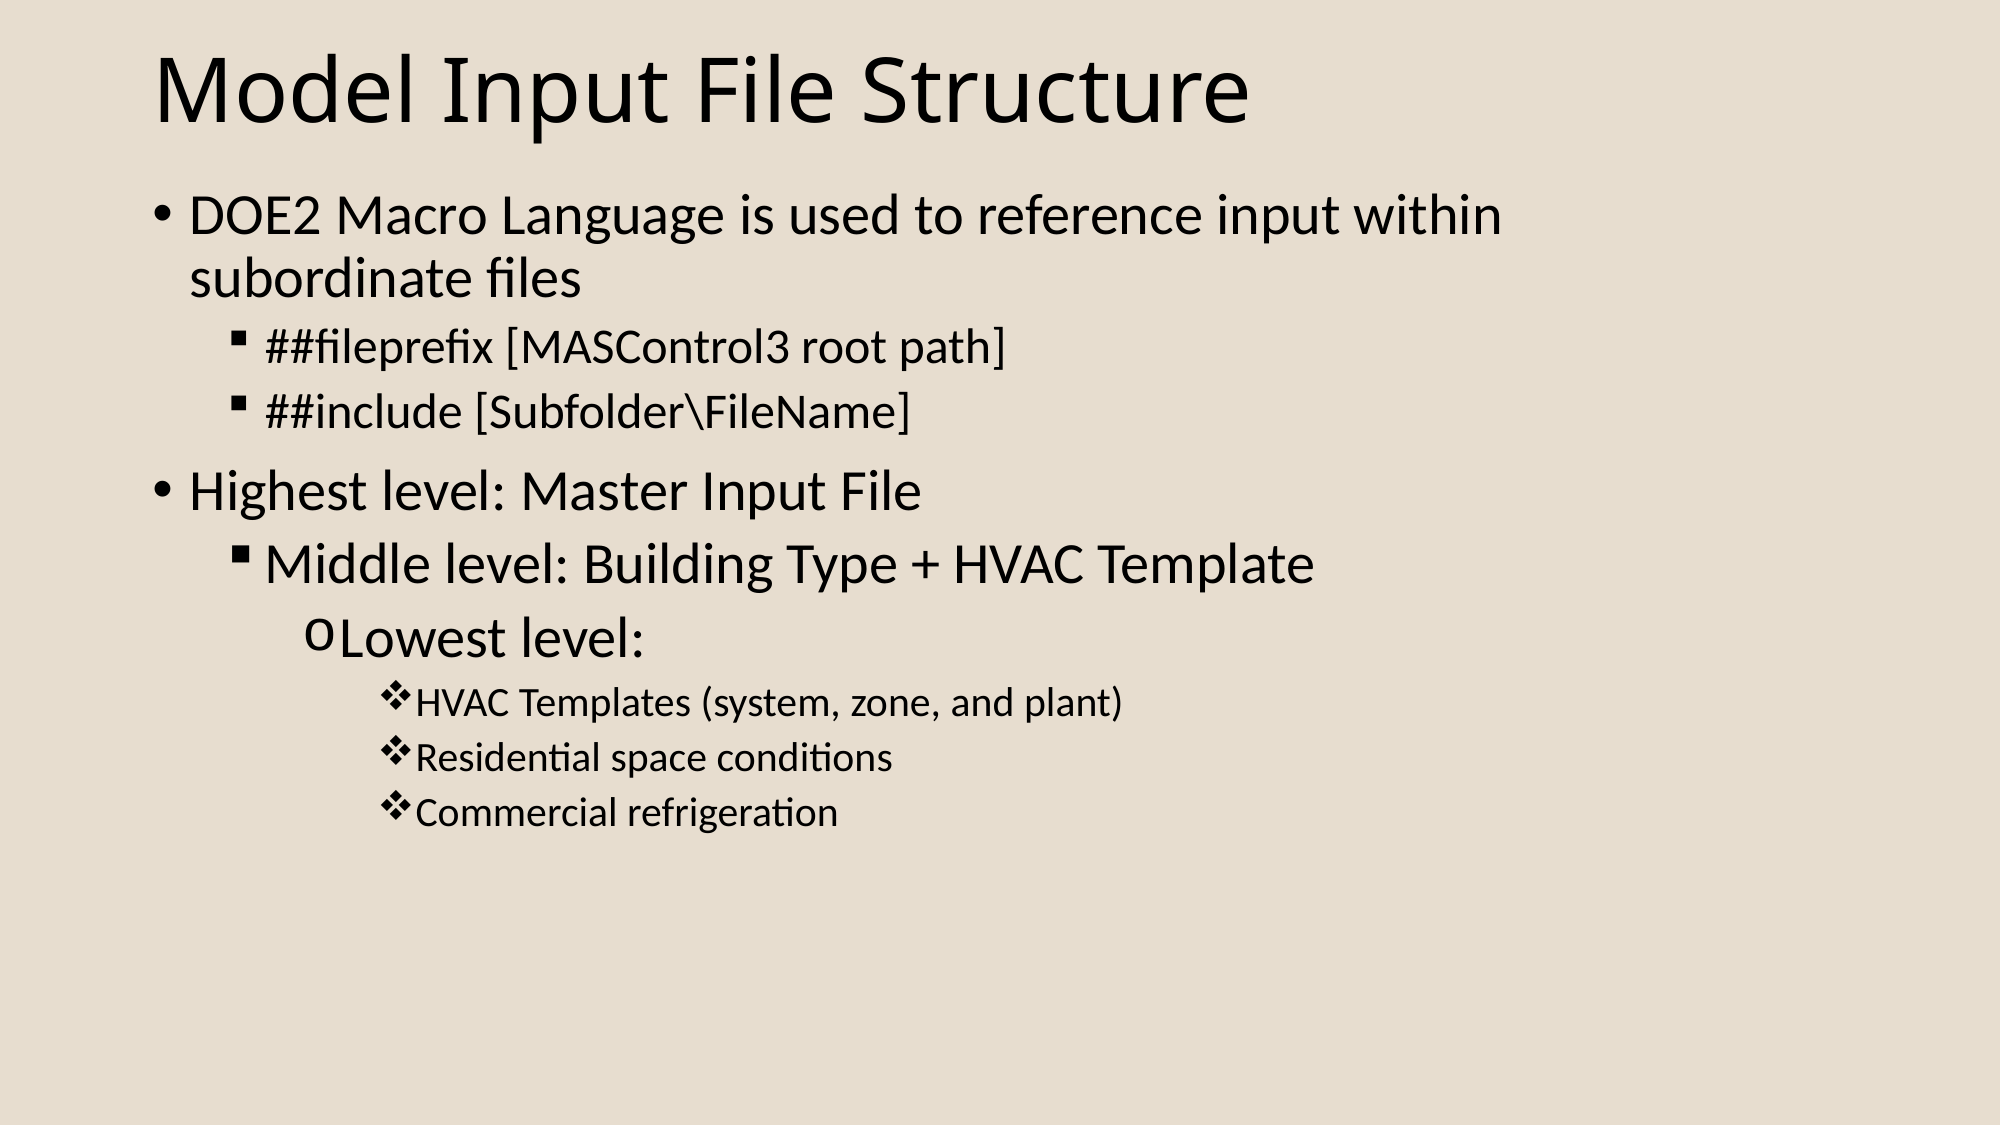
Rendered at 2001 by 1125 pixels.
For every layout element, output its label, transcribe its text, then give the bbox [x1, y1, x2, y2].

title Model Input File Structure [137, 37, 1863, 150]
list DOE2 Macro Language is used to reference input within subordinate files ##fileprefix [MASControl3 root path] ##include [Subfolder\FileName] Highest level: Master Input File Middle level: Building Type + HVAC Template Lowest level: HVAC Templates (system, zone, and plant) Residential space conditions Commercial refrigeration [137, 177, 1753, 1085]
